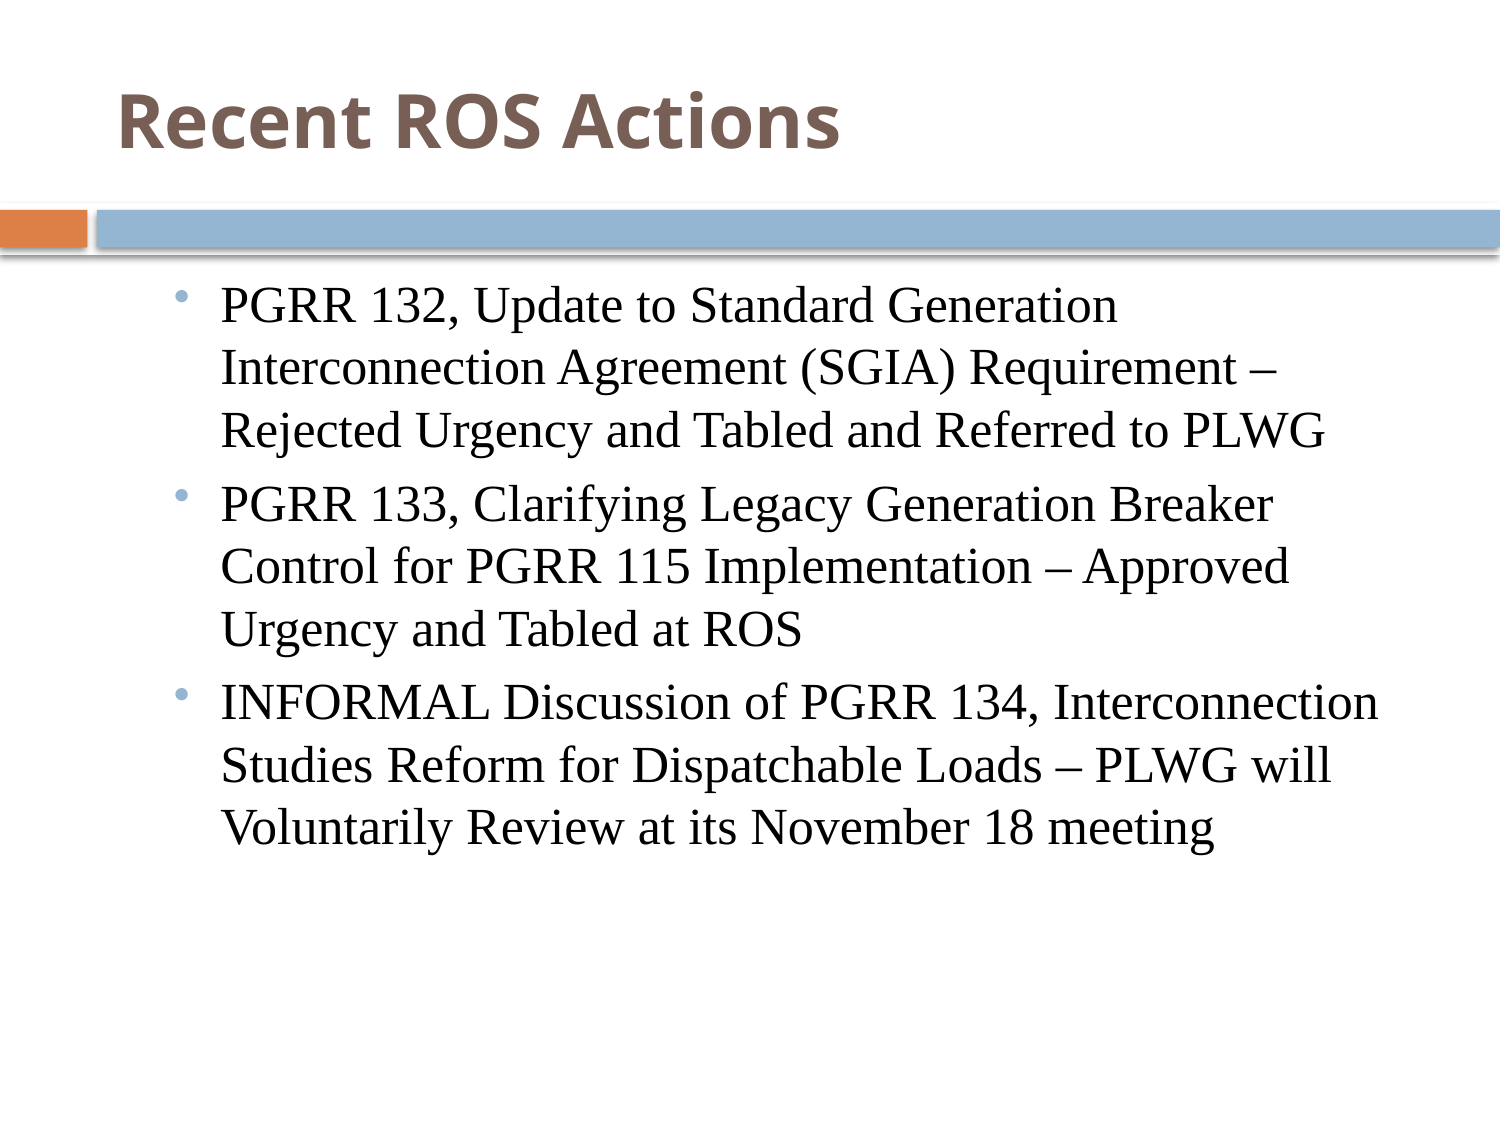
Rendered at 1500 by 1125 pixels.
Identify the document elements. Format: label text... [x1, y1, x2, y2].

title Recent ROS Actions [100, 37, 1439, 201]
list PGRR 132, Update to Standard Generation Interconnection Agreement (SGIA) Requirement – Rejected Urgency and Tabled and Referred to PLWG PGRR 133, Clarifying Legacy Generation Breaker Control for PGRR 115 Implementation – Approved Urgency and Tabled at ROS INFORMAL Discussion of PGRR 134, Interconnection Studies Reform for Dispatchable Loads – PLWG will Voluntarily Review at its November 18 meeting [100, 262, 1439, 1001]
